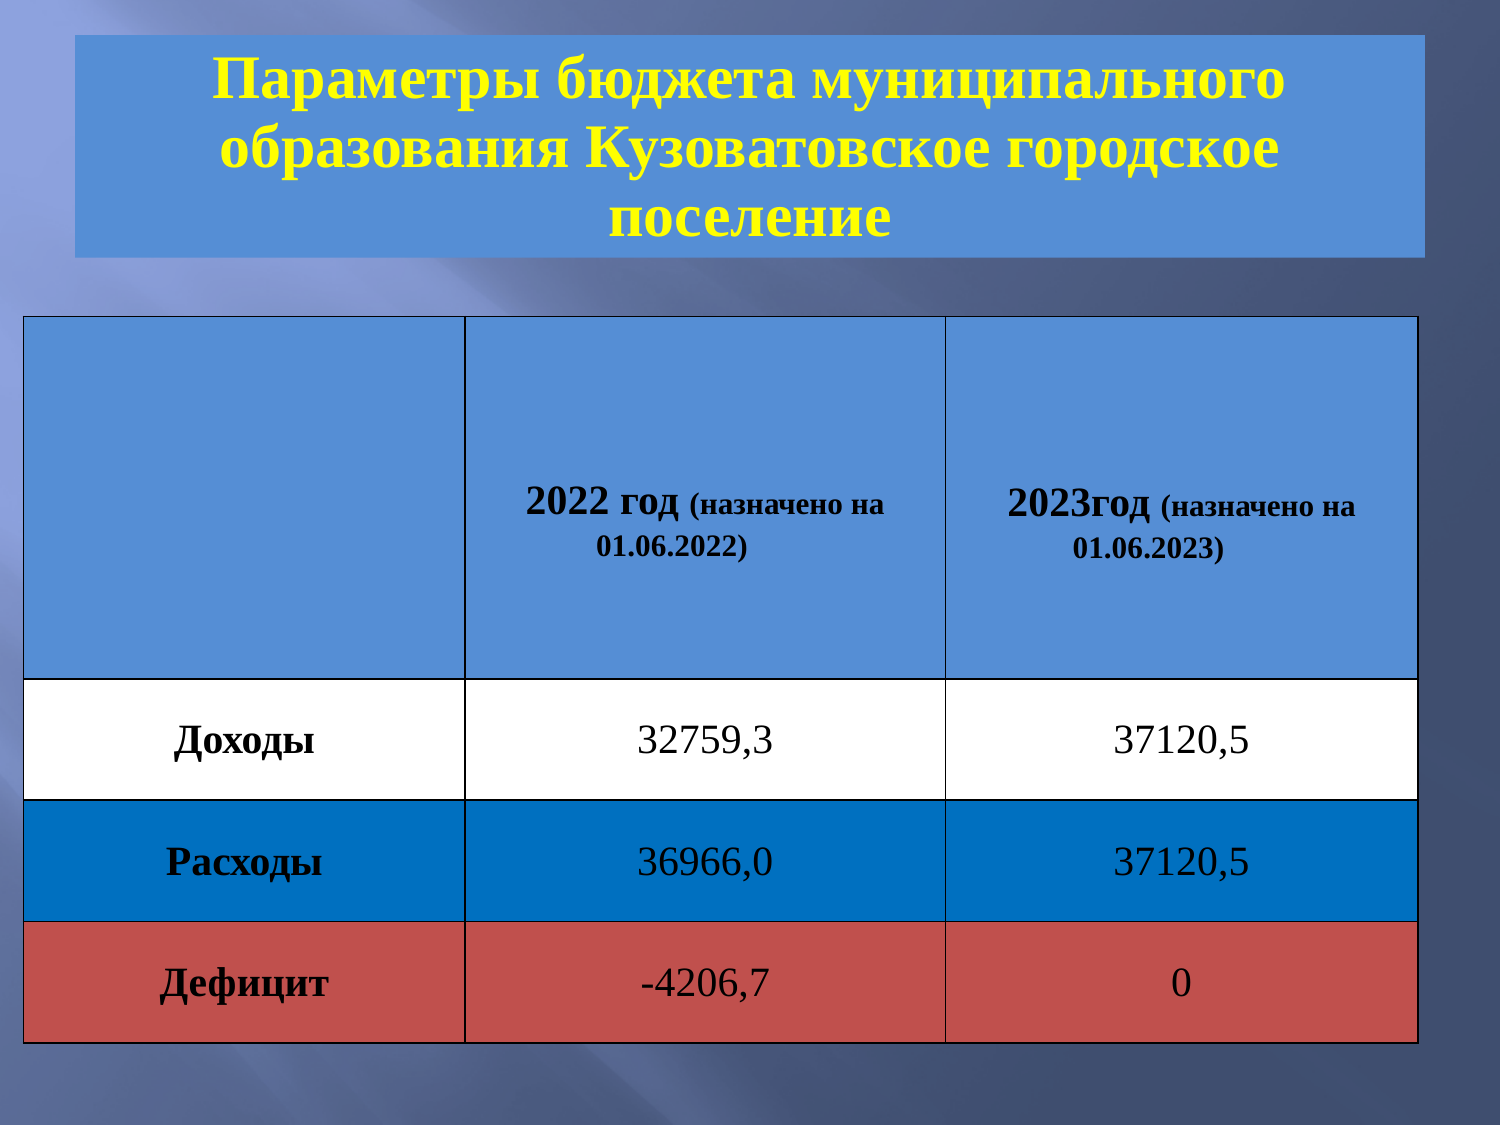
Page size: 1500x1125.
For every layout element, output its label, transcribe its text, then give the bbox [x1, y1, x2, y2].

title Параметры бюджета муниципального образования Кузоватовское городское поселение [75, 35, 1425, 258]
table_cell -4206,7 [466, 922, 945, 1042]
table_cell Дефицит [24, 922, 464, 1042]
table_cell 37120,5 [946, 801, 1417, 921]
table_cell Доходы [24, 680, 464, 799]
table_header 2023год (назначено на 01.06.2023) [946, 317, 1417, 678]
table_cell 36966,0 [466, 801, 945, 921]
table_header 2022 год (назначено на 01.06.2022) [466, 317, 945, 678]
table_cell 0 [946, 922, 1417, 1042]
table_cell Расходы [24, 801, 464, 921]
table_cell 32759,3 [466, 680, 945, 799]
table_header [24, 317, 464, 678]
table_cell 37120,5 [946, 680, 1417, 799]
